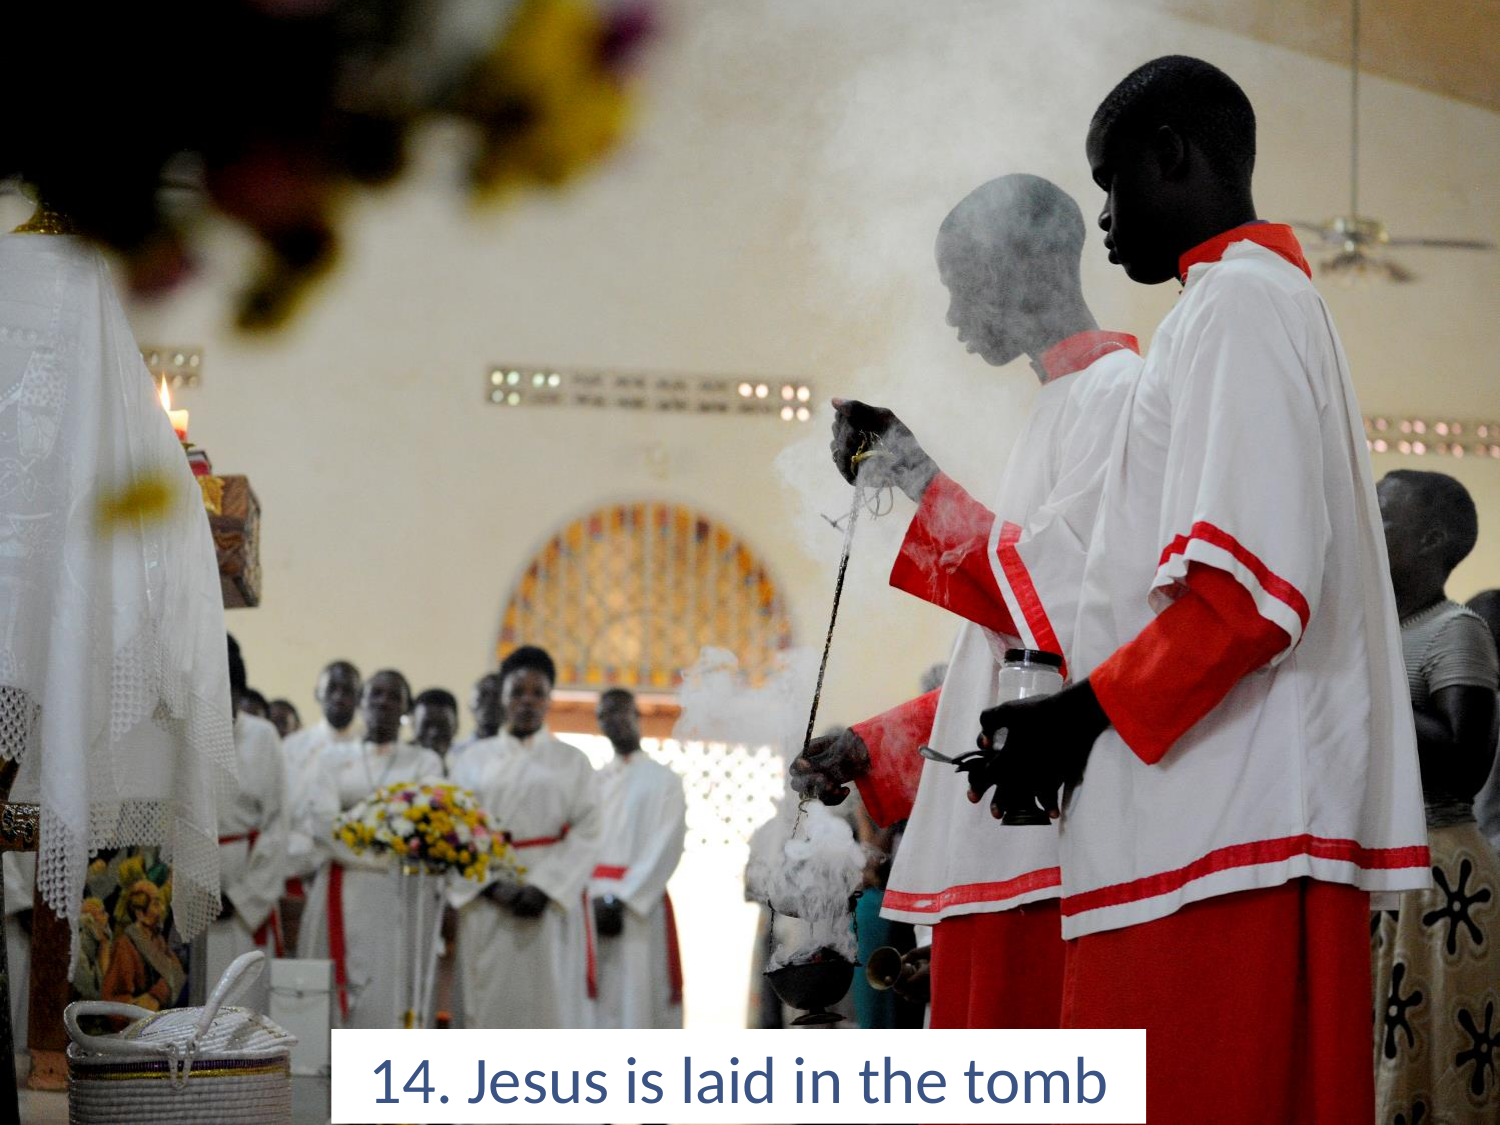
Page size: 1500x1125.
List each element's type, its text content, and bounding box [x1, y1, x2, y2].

picture [0, 0, 1500, 1125]
text_box 14. Jesus is laid in the tomb [331, 1029, 1147, 1124]
